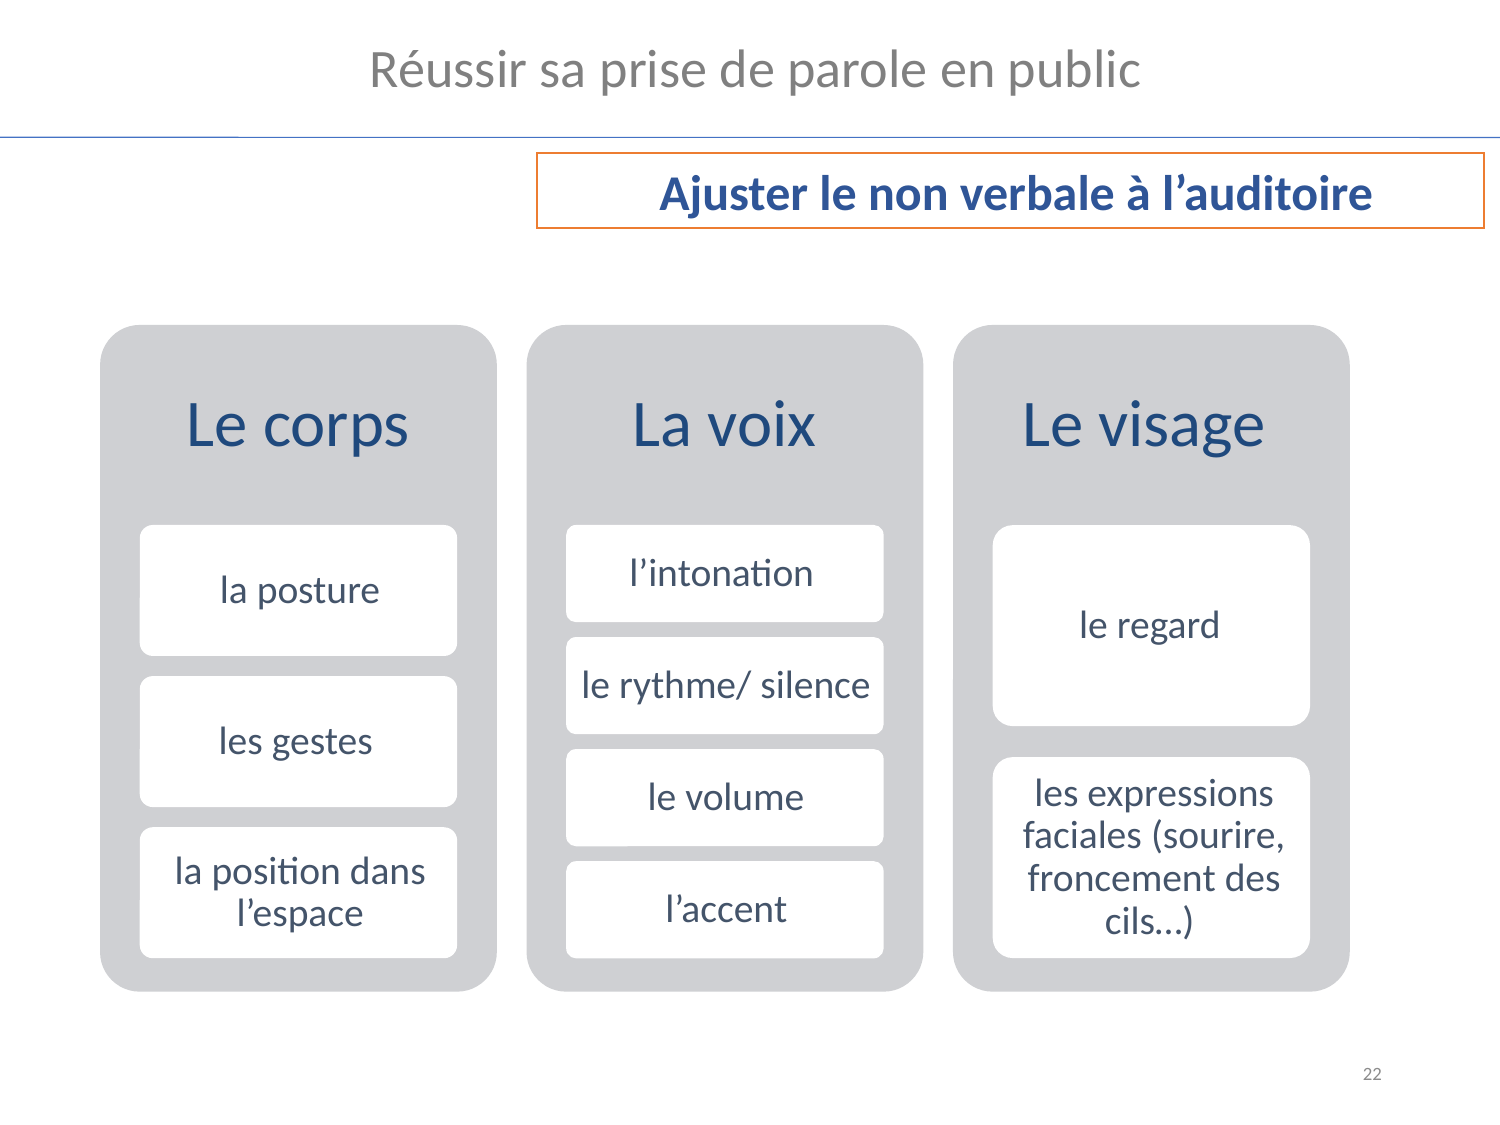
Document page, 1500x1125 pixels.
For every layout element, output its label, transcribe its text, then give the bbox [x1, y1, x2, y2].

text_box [99, 324, 1350, 992]
text_box Réussir sa prise de parole en public [11, 25, 1500, 106]
text_box Ajuster le non verbale à l’auditoire [536, 152, 1485, 229]
slide_number 22 [1059, 1042, 1397, 1103]
